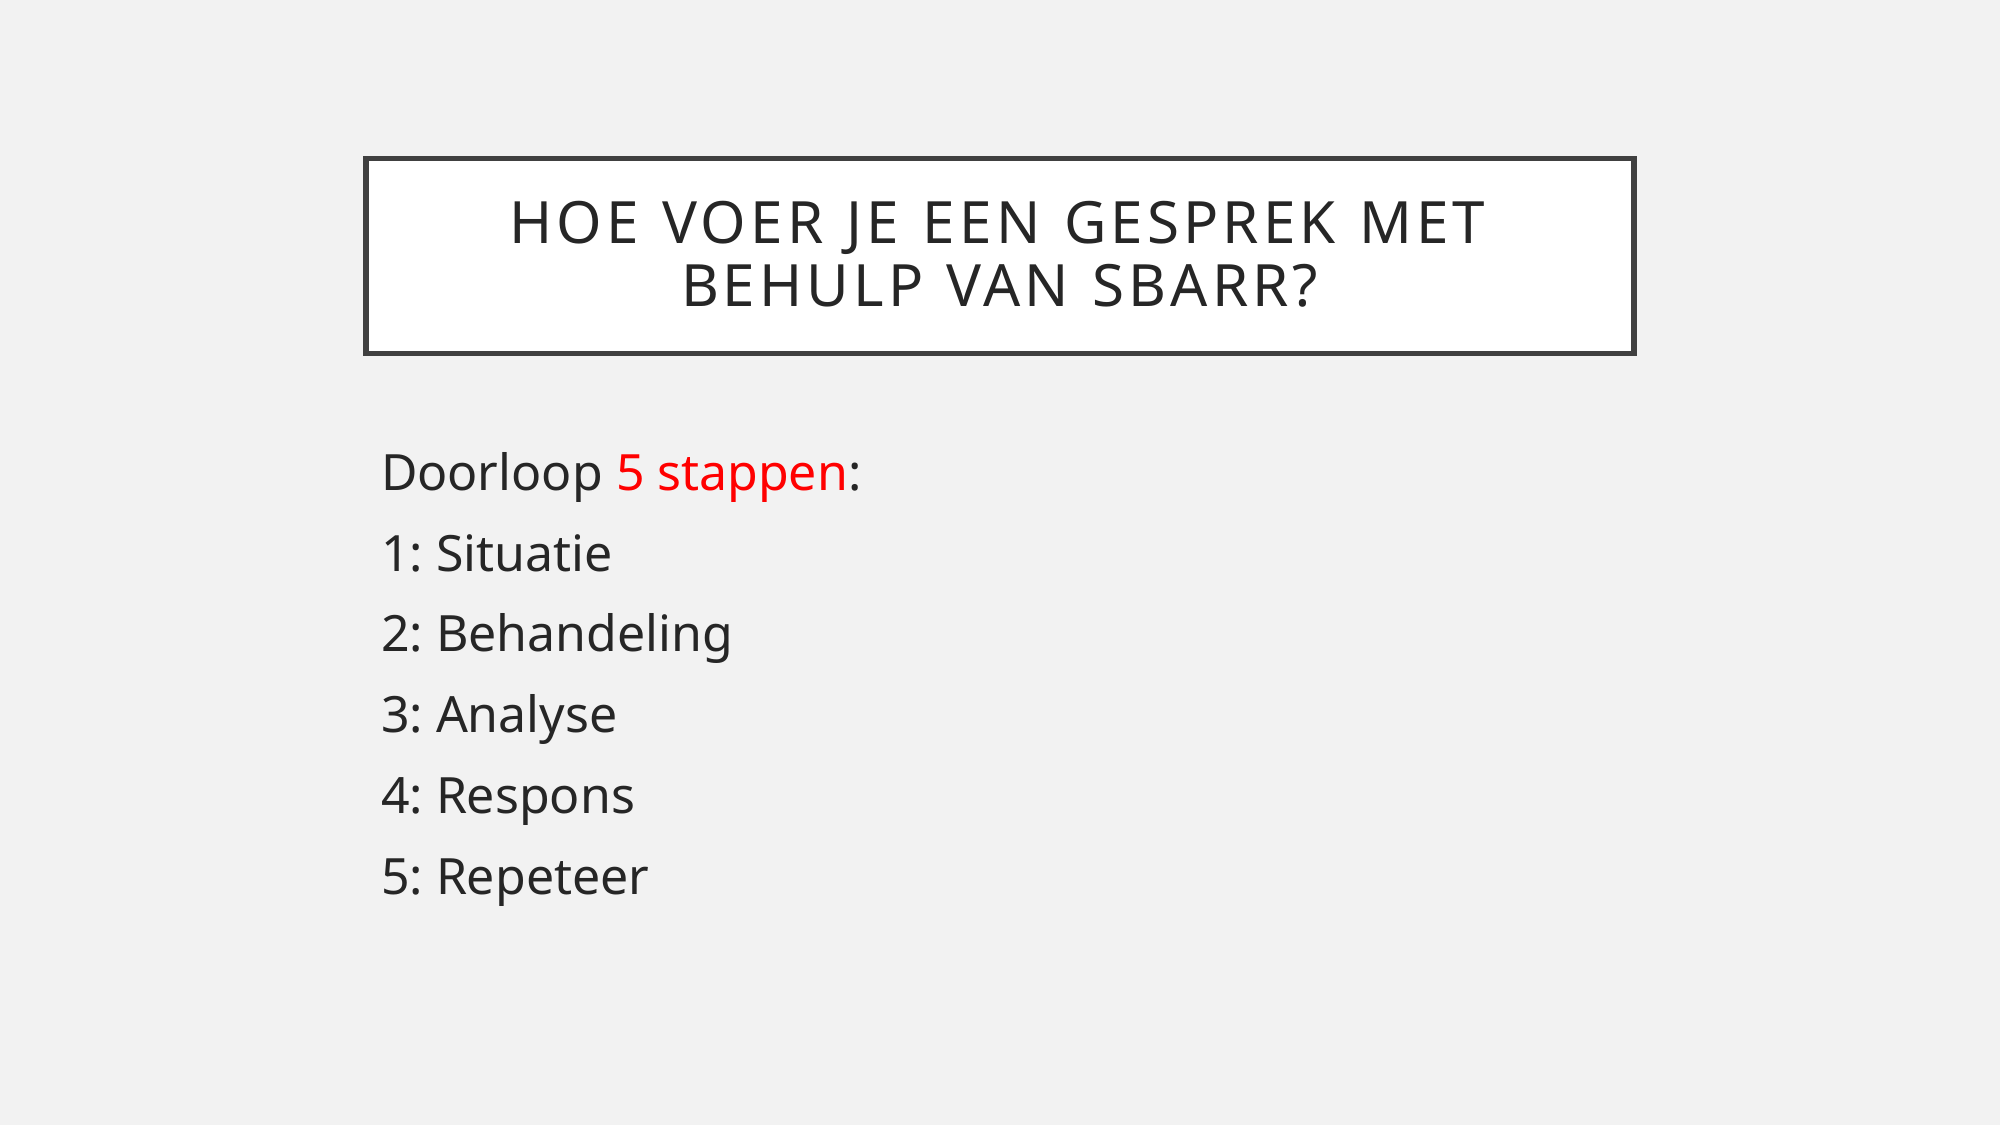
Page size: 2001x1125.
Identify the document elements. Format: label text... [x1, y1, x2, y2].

title Hoe voer je een gesprek met behulp van SBARR? [363, 156, 1637, 356]
list Doorloop 5 stappen: 1: Situatie 2: Behandeling 3: Analyse 4: Respons 5: Repeteer [366, 432, 1634, 942]
